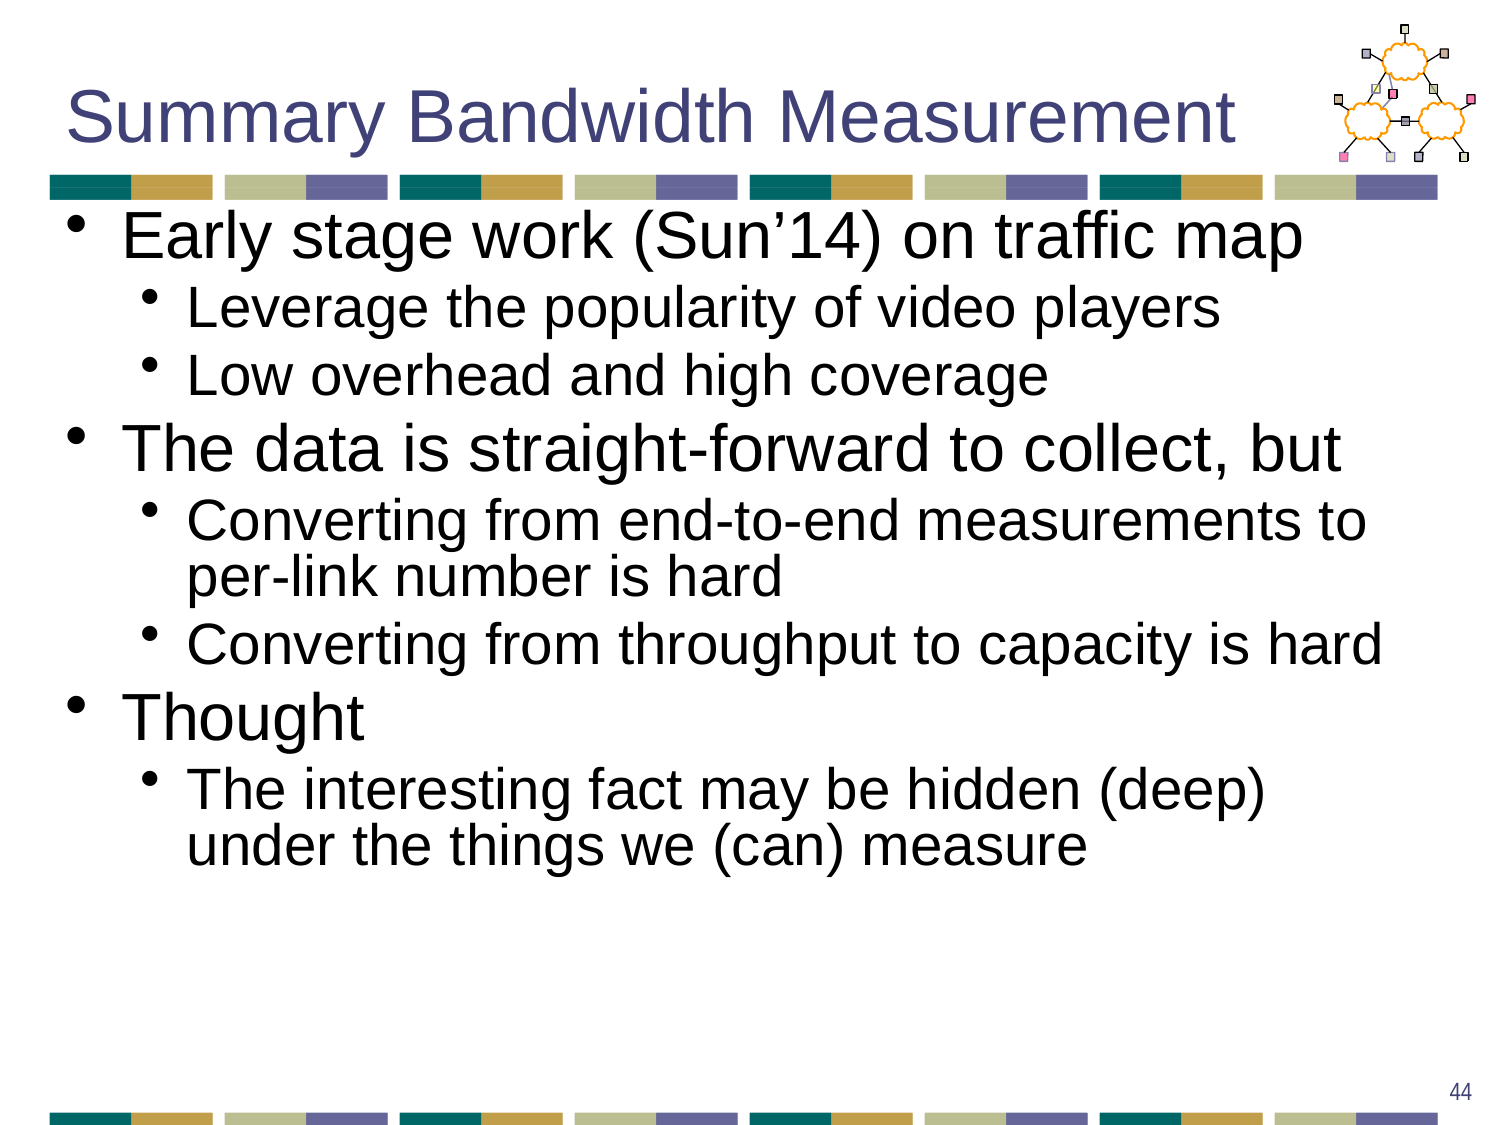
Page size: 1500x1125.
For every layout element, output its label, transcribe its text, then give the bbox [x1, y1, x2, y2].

title Summary Bandwidth Measurement [50, 62, 1438, 163]
slide_number 44 [1174, 1037, 1488, 1113]
list Early stage work (Sun’14) on traffic map Leverage the popularity of video players Low overhead and high coverage The data is straight-forward to collect, but Converting from end-to-end measurements to per-link number is hard Converting from throughput to capacity is hard Thought The interesting fact may be hidden (deep) under the things we (can) measure [50, 200, 1438, 1050]
